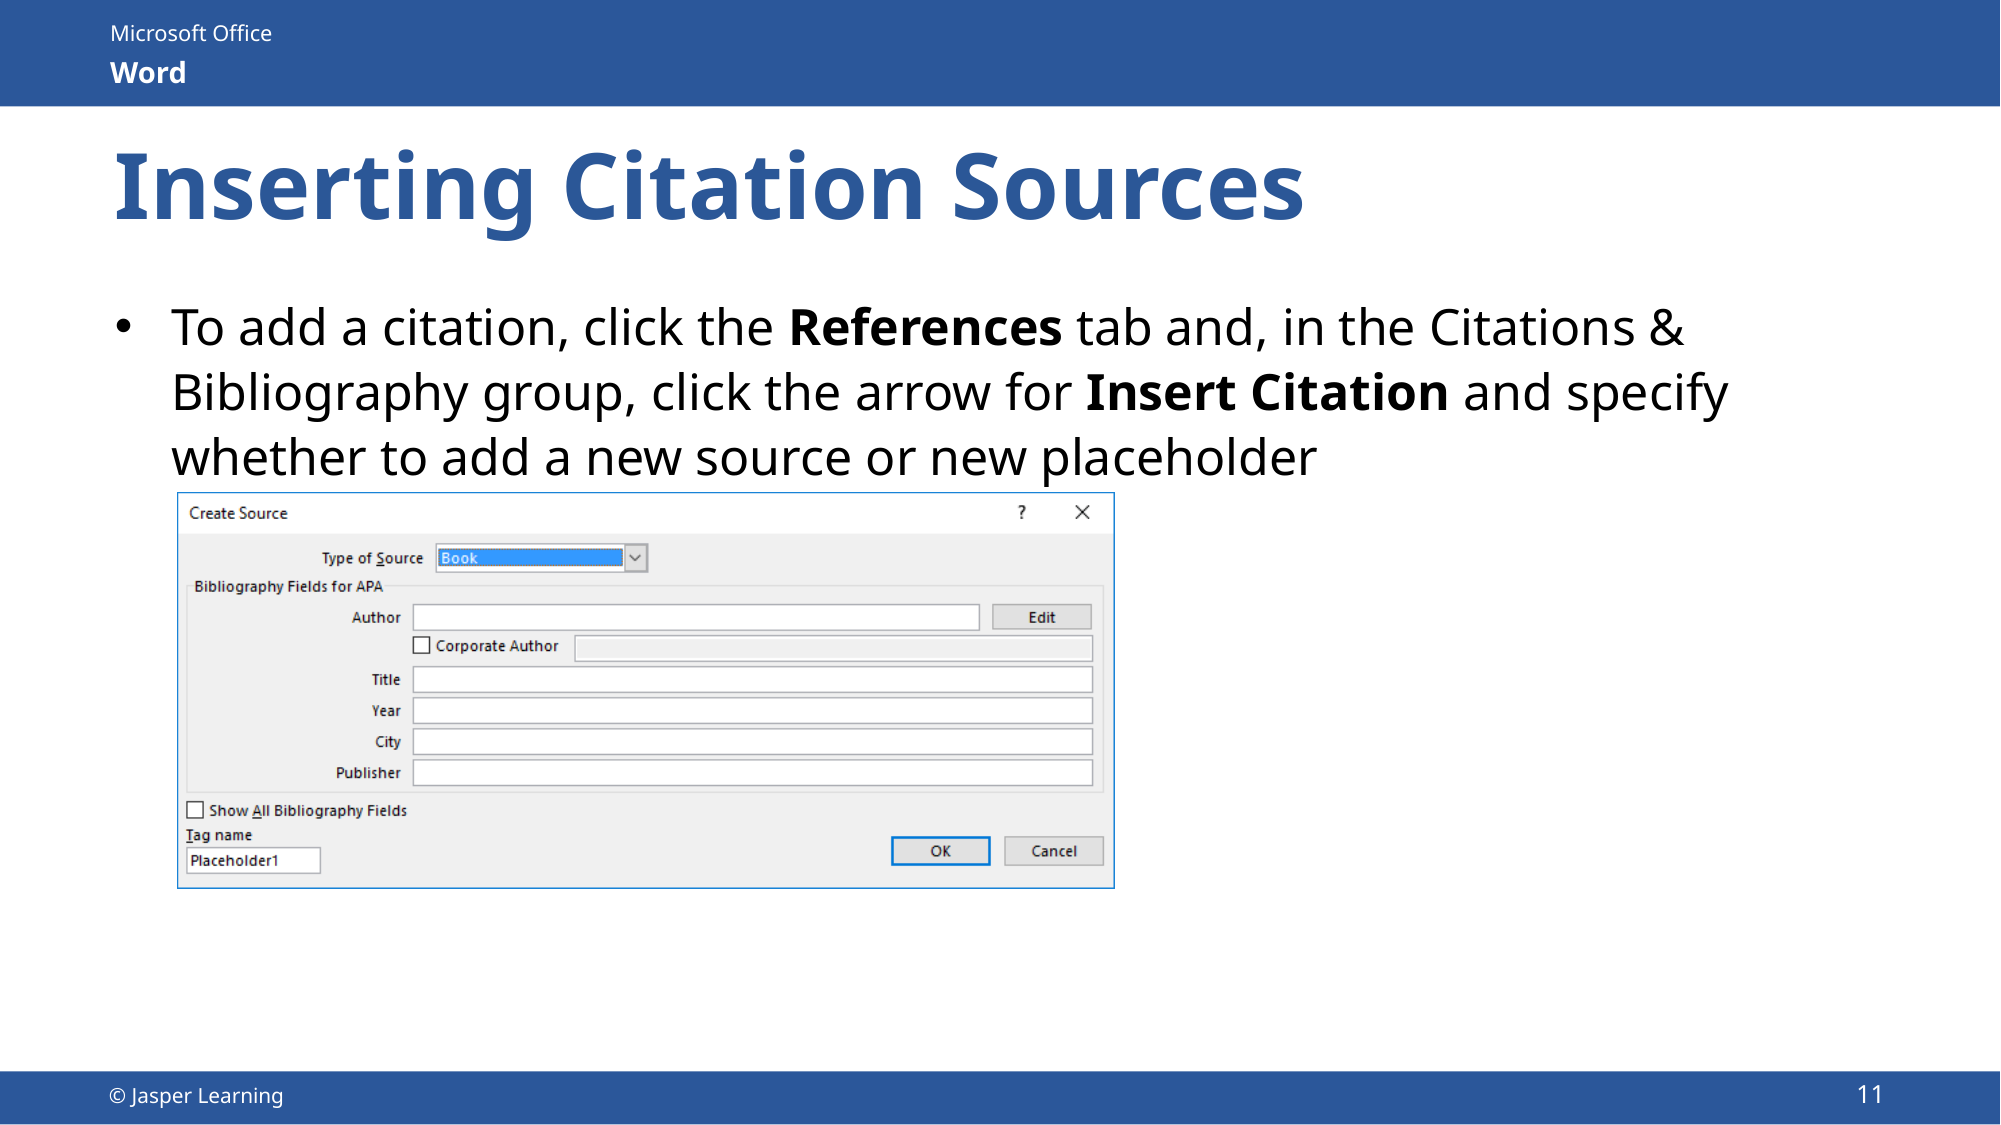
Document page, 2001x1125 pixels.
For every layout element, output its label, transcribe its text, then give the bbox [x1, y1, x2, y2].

title Inserting Citation Sources [99, 118, 1866, 248]
slide_number 11 [1433, 1065, 1900, 1125]
list To add a citation, click the References tab and, in the Citations & Bibliography group, click the arrow for Insert Citation and specify whether to add a new source or new placeholder [99, 283, 1900, 1026]
picture [177, 492, 1115, 889]
footer © Jasper Learning [94, 1066, 769, 1125]
